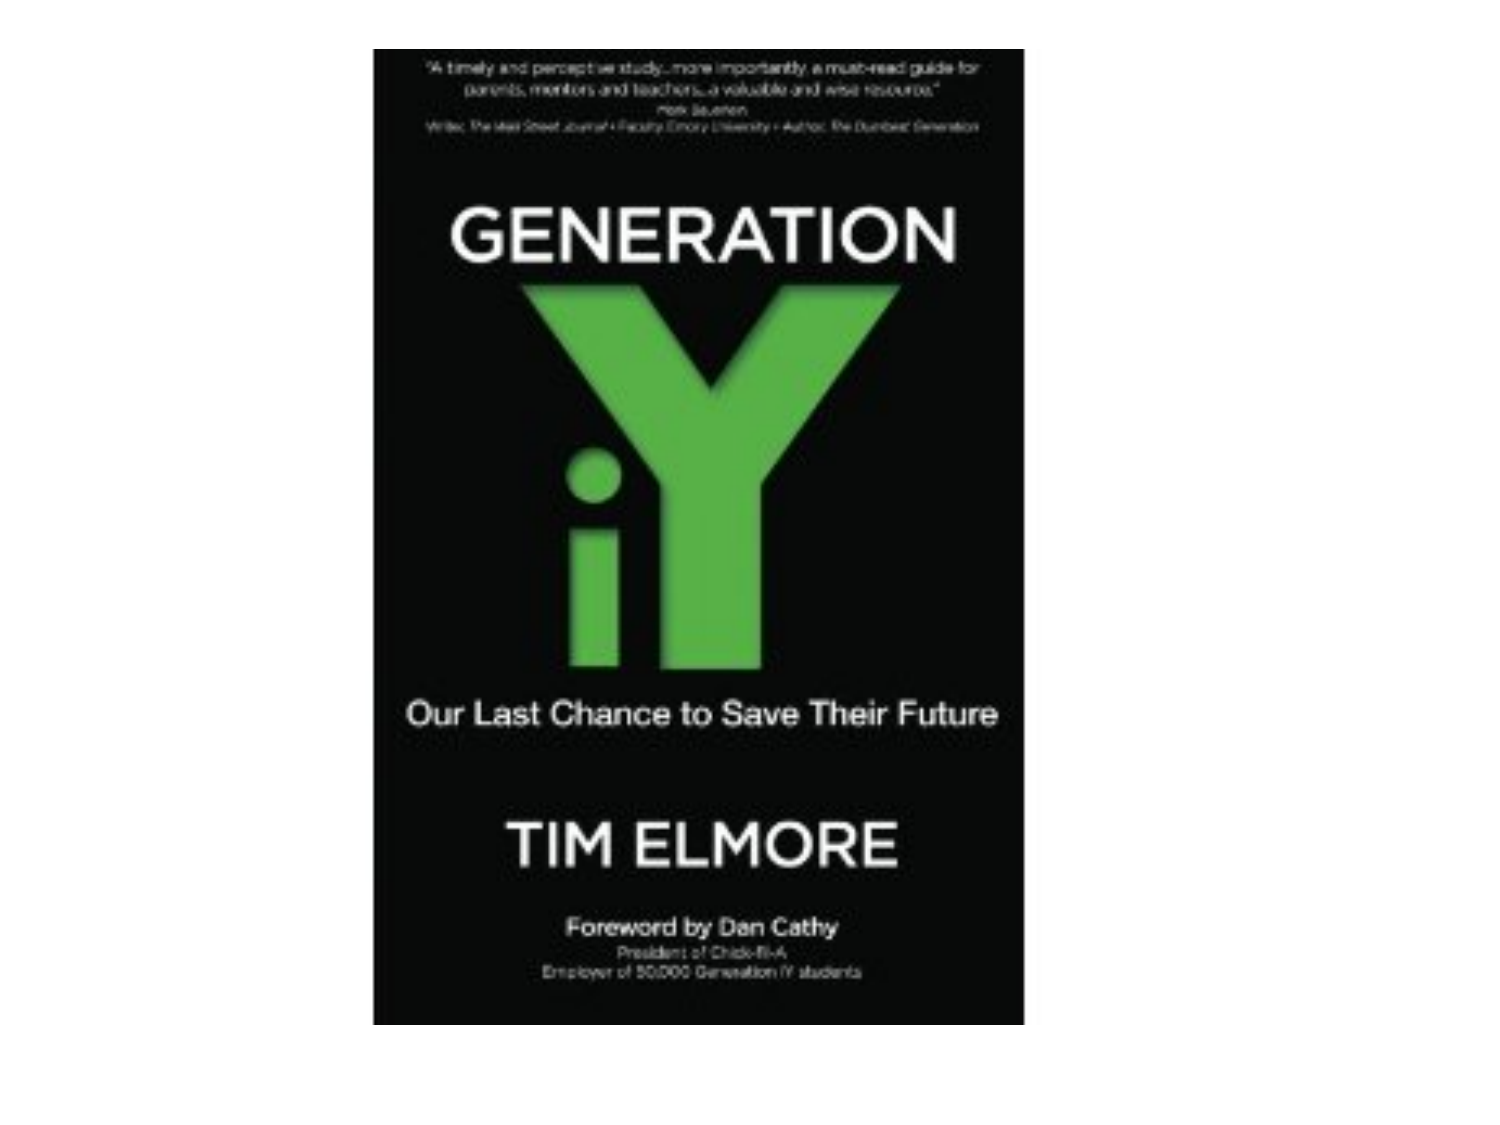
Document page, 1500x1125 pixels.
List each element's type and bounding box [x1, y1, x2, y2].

picture [212, 49, 1188, 1026]
